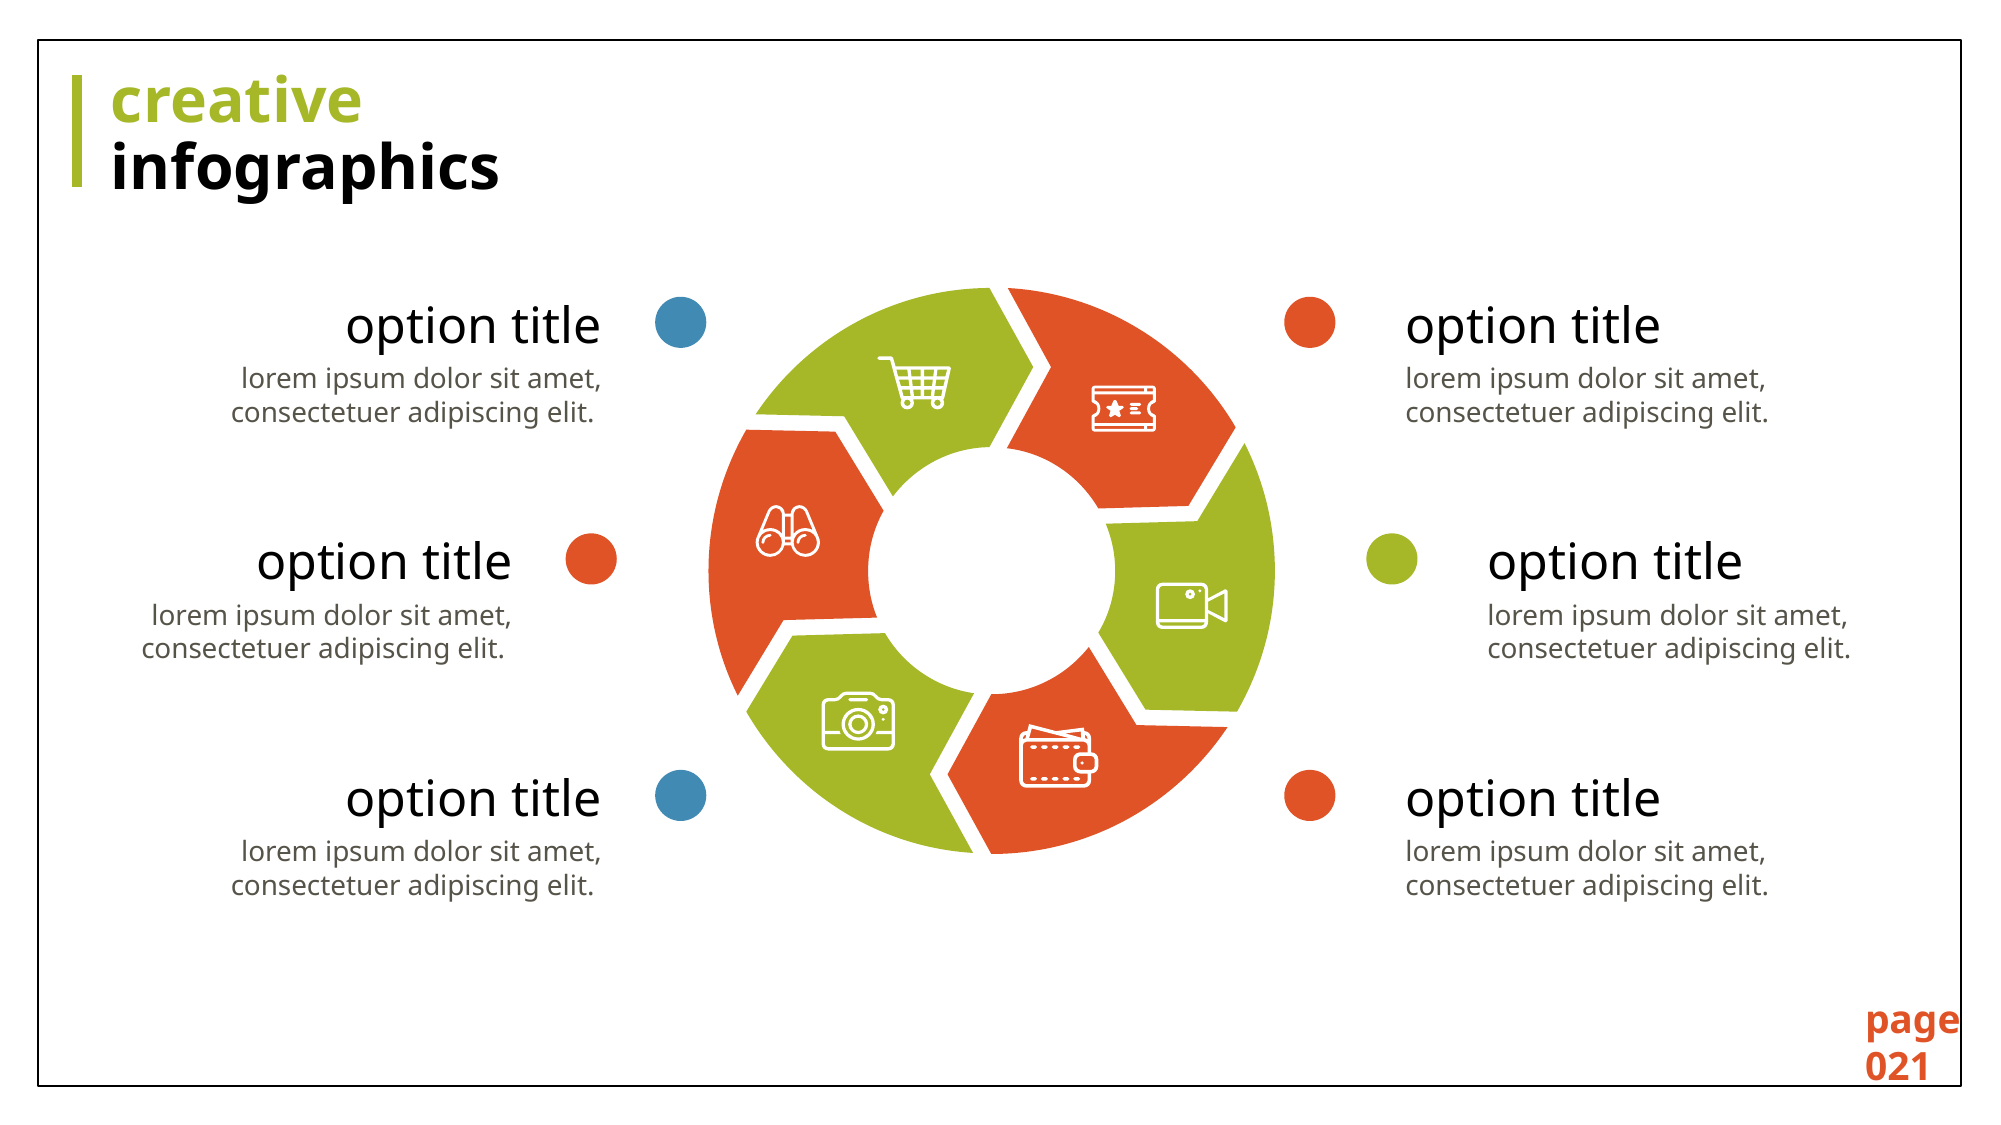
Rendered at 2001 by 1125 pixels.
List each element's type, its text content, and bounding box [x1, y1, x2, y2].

slide_number page 021 [1850, 989, 2000, 1100]
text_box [206, 758, 707, 910]
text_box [117, 522, 618, 673]
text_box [1284, 285, 1801, 437]
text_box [1284, 758, 1801, 910]
title creative infographics [95, 59, 692, 212]
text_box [708, 287, 1276, 855]
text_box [1366, 522, 1883, 673]
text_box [206, 285, 707, 437]
